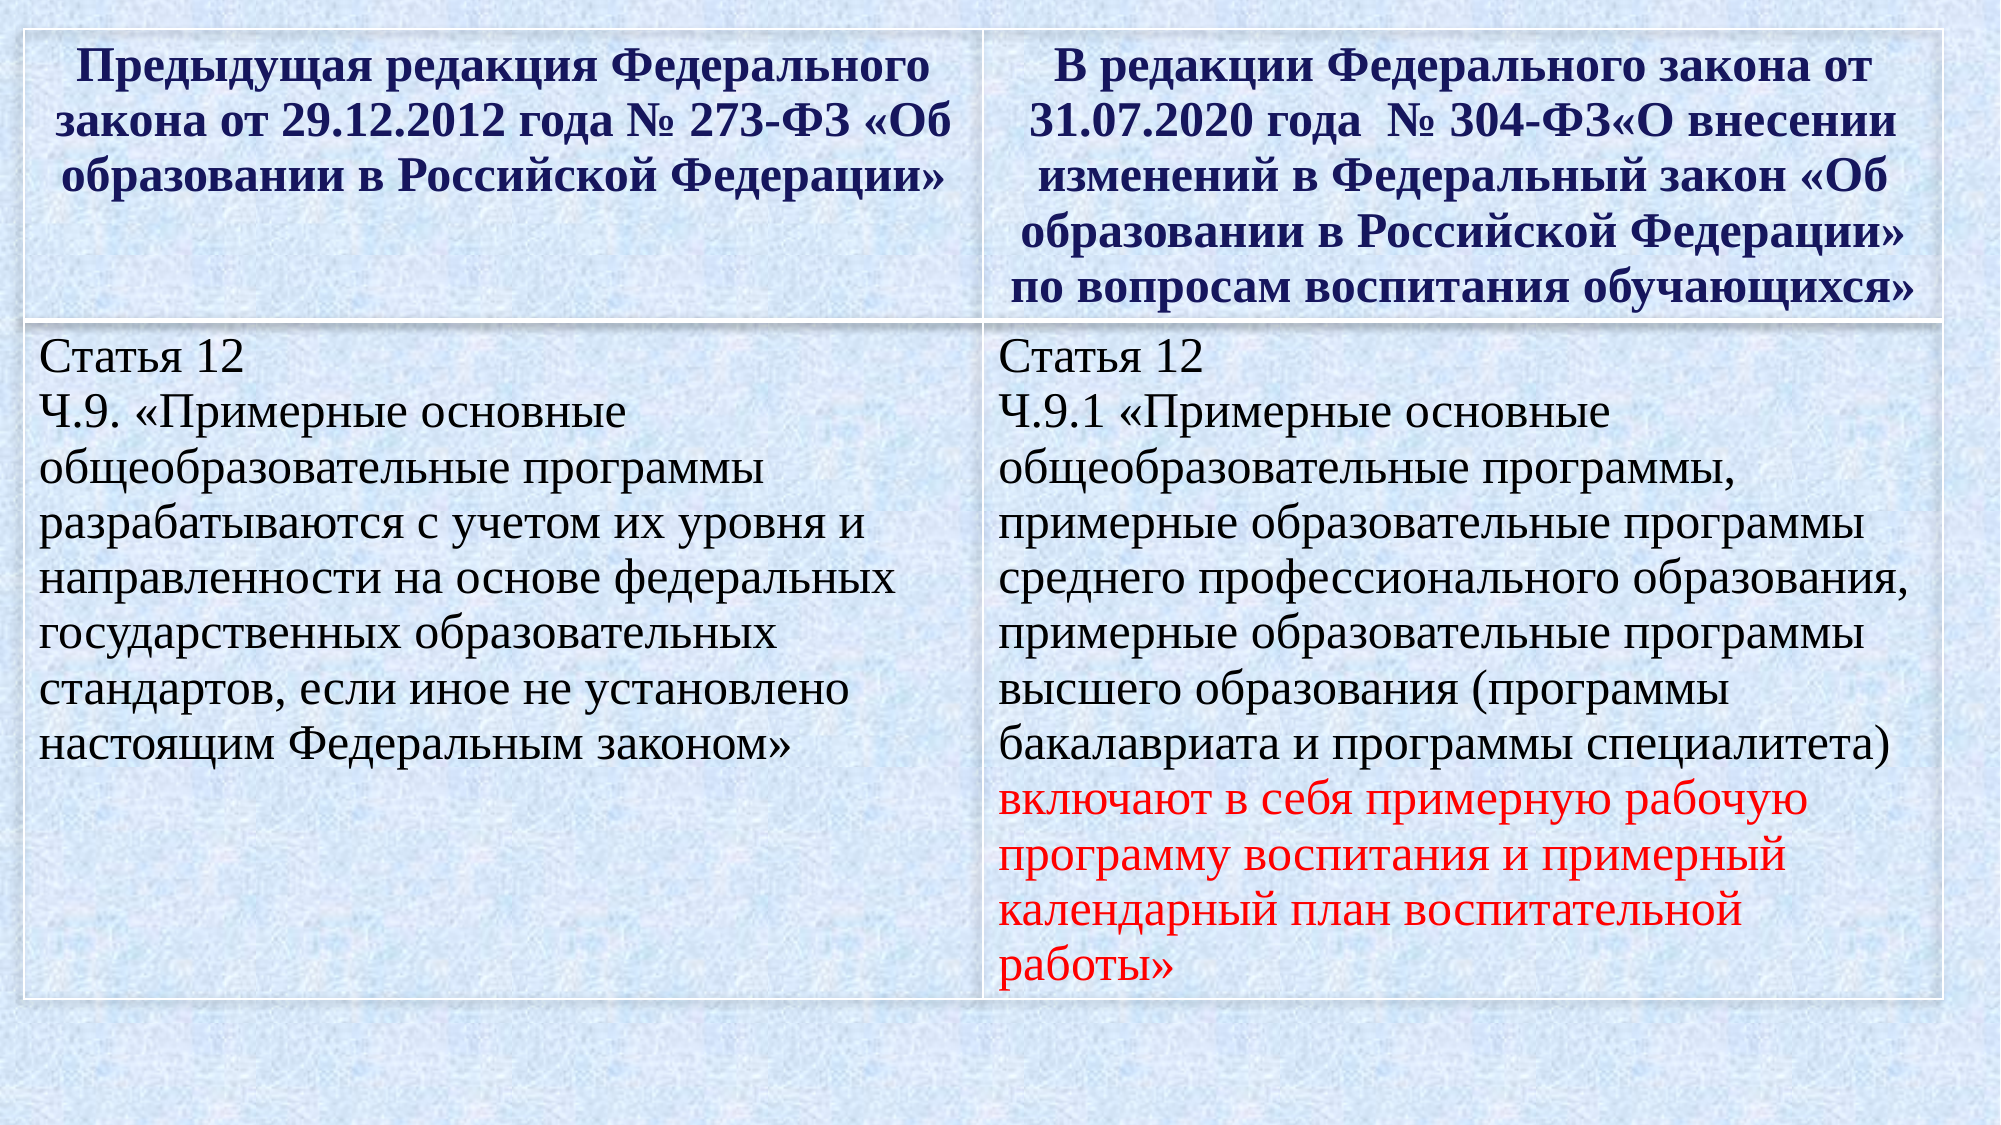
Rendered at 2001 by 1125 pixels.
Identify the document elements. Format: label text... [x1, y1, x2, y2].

table_cell Статья 12 Ч.9. «Примерные основные общеобразовательные программы разрабатываются с учетом их уровня и направленности на основе федеральных государственных образовательных стандартов, если иное не установлено настоящим Федеральным законом» [25, 323, 982, 998]
table_cell Статья 12 Ч.9.1 «Примерные основные общеобразовательные программы, примерные образовательные программы среднего профессионального образования, примерные образовательные программы высшего образования (программы бакалавриата и программы специалитета) включают в себя примерную рабочую программу воспитания и примерный календарный план воспитательной работы» [984, 323, 1942, 998]
picture [0, 0, 2001, 1125]
table_header В редакции Федерального закона от 31.07.2020 года № 304-ФЗ«О внесении изменений в Федеральный закон «Об образовании в Российской Федерации» по вопросам воспитания обучающихся» [984, 30, 1942, 318]
table_header Предыдущая редакция Федерального закона от 29.12.2012 года № 273-ФЗ «Об образовании в Российской Федерации» [25, 30, 982, 318]
